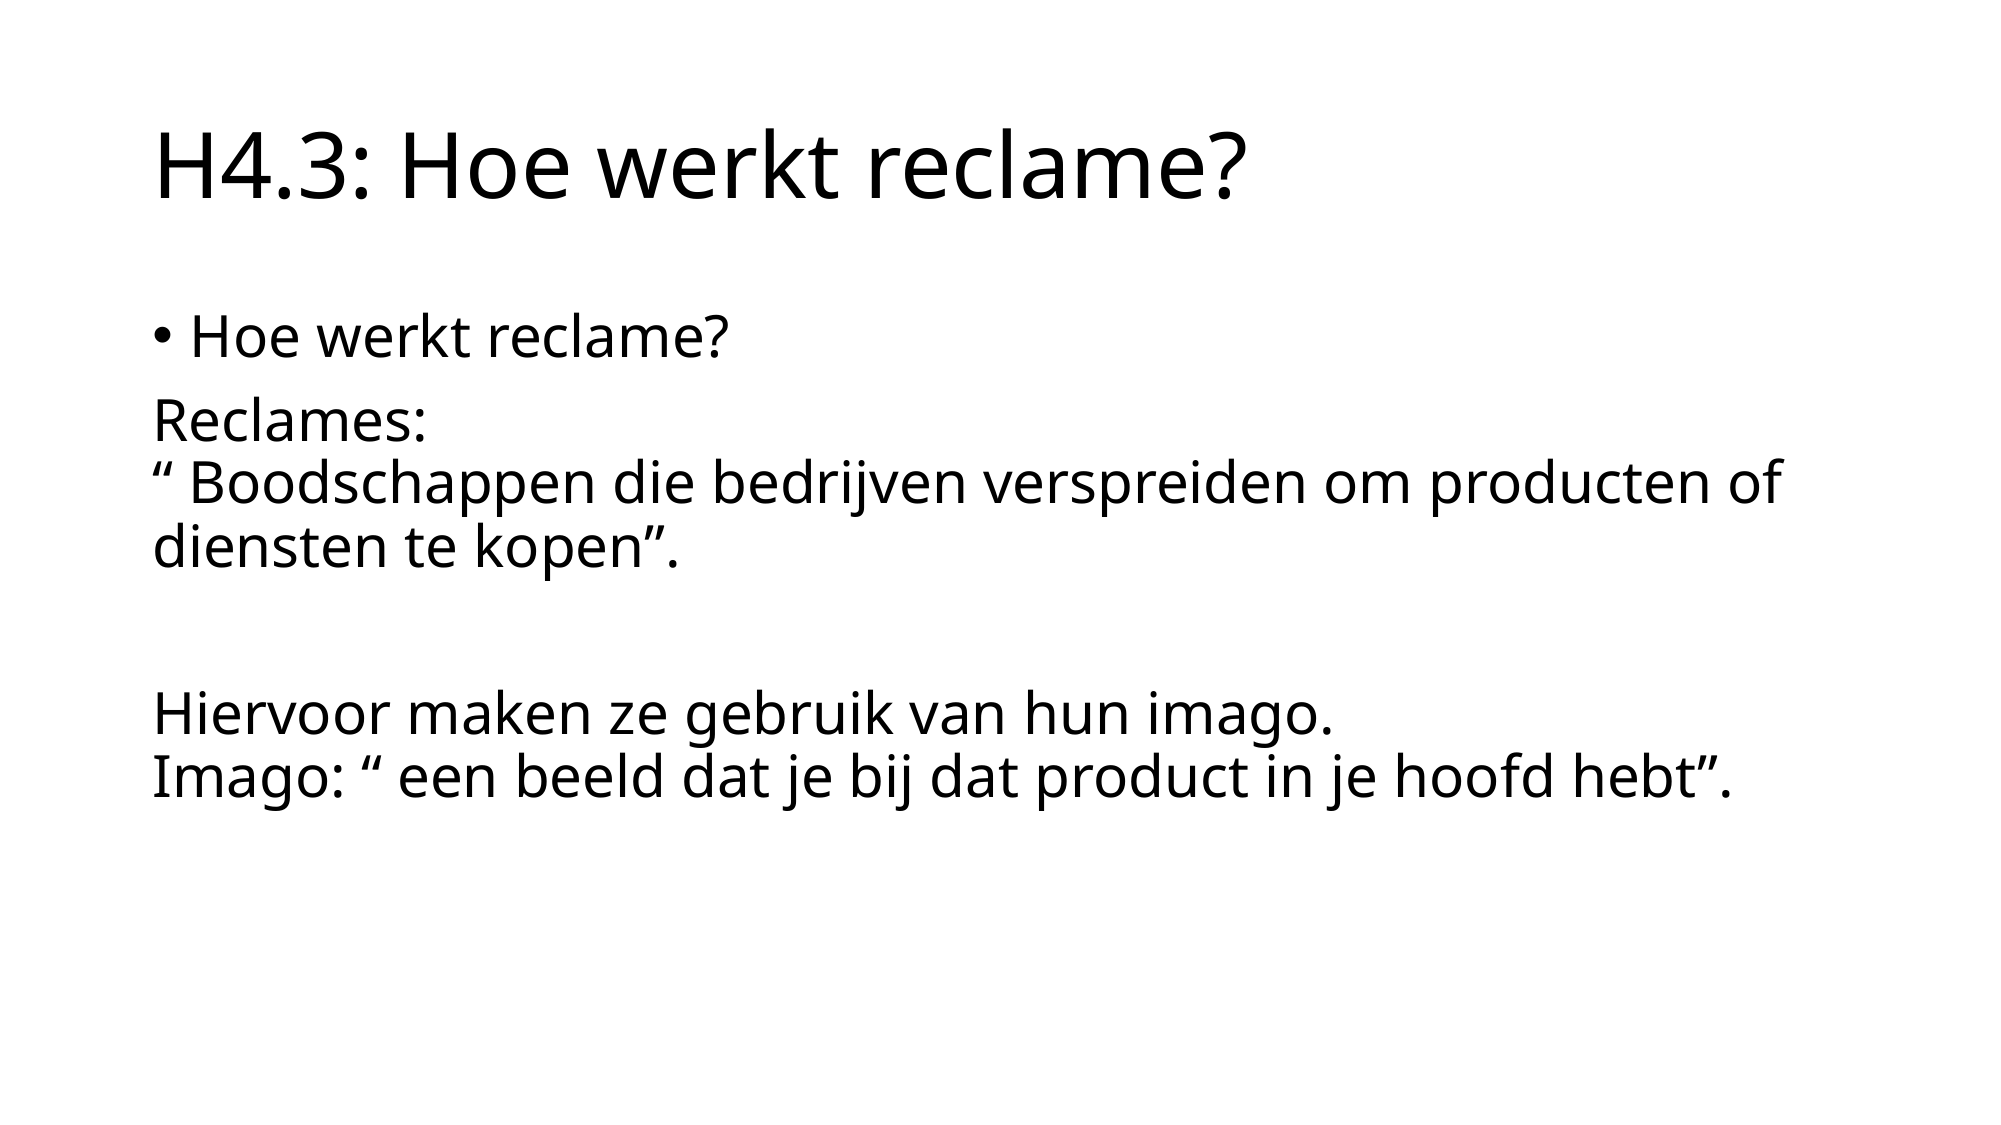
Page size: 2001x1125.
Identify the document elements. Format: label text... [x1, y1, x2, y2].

title H4.3: Hoe werkt reclame? [137, 59, 1863, 278]
list Hoe werkt reclame? Reclames: “ Boodschappen die bedrijven verspreiden om producten of diensten te kopen”. Hiervoor maken ze gebruik van hun imago. Imago: “ een beeld dat je bij dat product in je hoofd hebt”. [137, 299, 1863, 1014]
